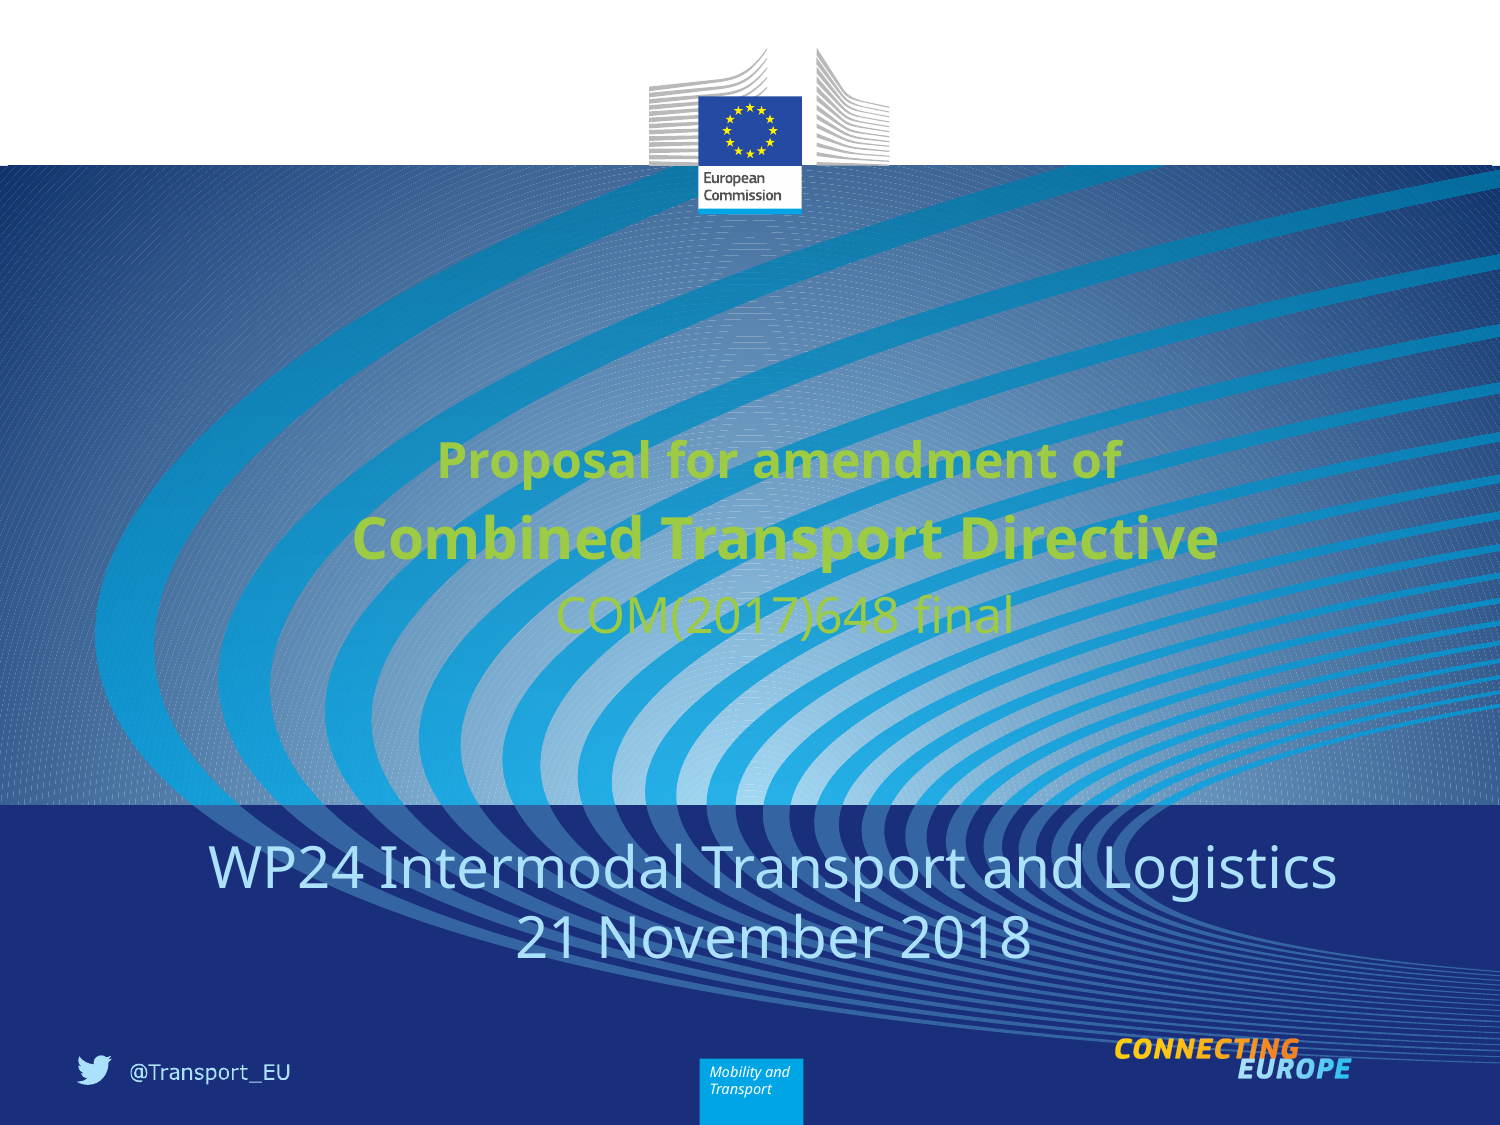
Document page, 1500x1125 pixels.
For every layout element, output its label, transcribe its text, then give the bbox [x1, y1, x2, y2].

title WP24 Intermodal Transport and Logistics 21 November 2018 [88, 822, 1459, 941]
list Proposal for amendment of Combined Transport Directive COM(2017)648 final [100, 420, 1471, 717]
picture [1112, 1036, 1355, 1081]
